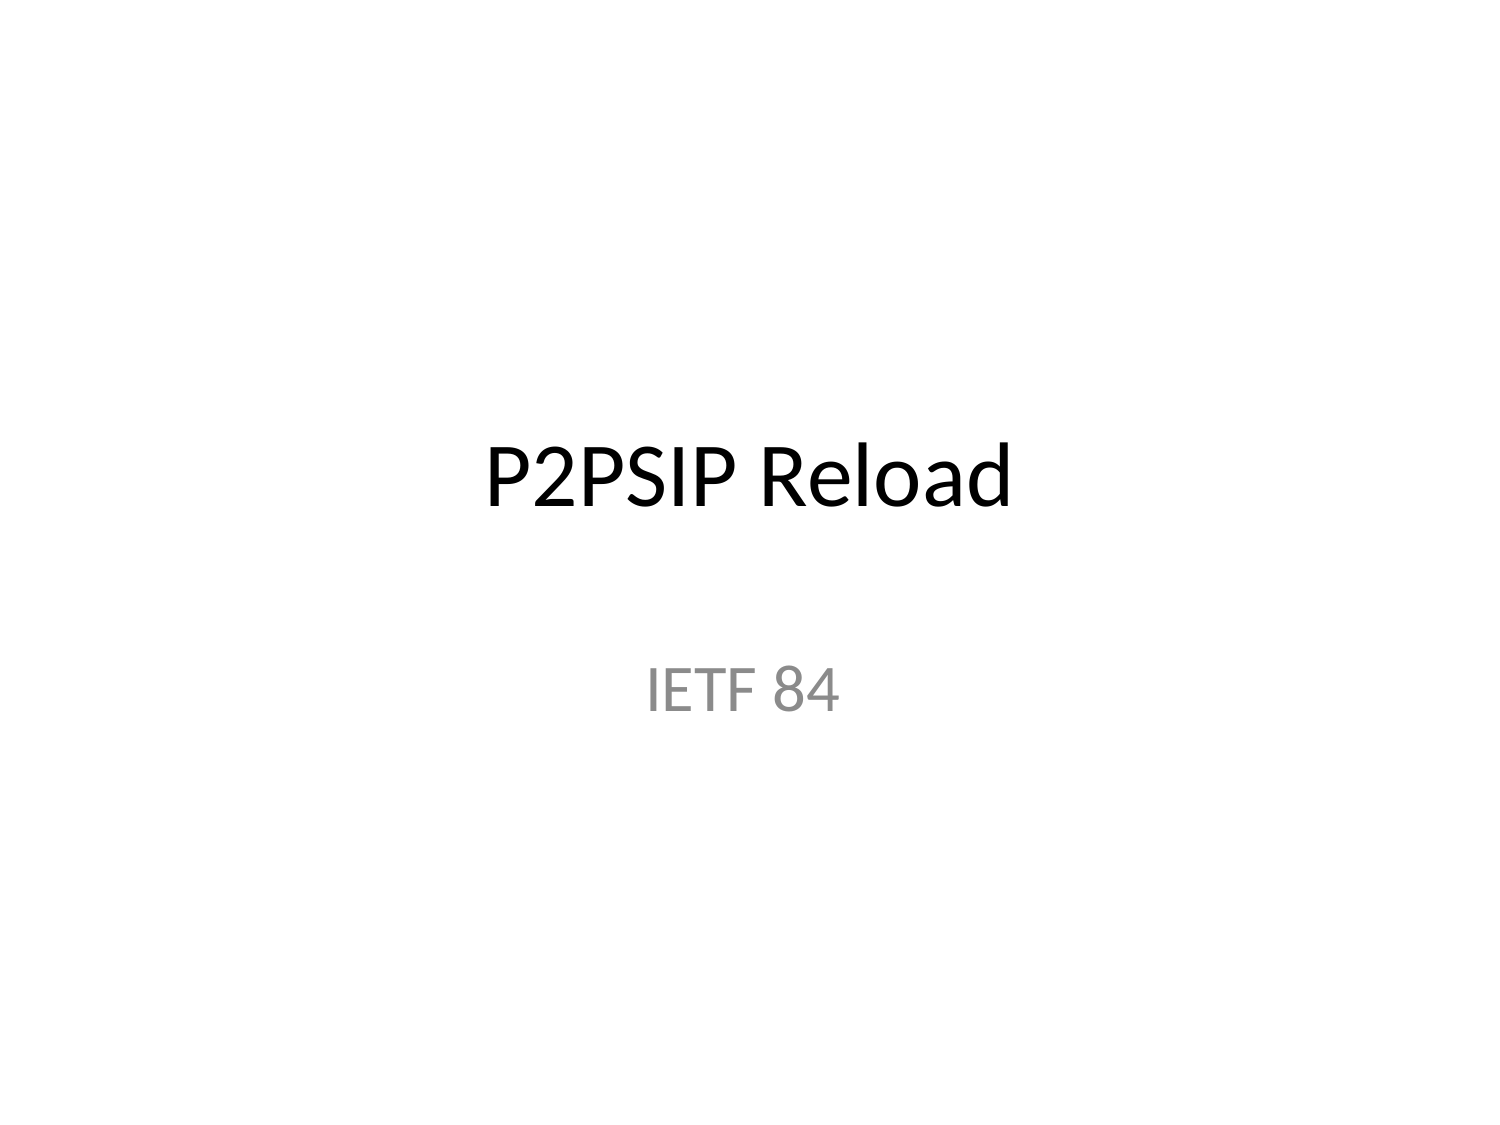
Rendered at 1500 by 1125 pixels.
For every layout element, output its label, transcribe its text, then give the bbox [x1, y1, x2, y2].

title P2PSIP Reload [112, 349, 1388, 591]
subtitle IETF 84 [225, 637, 1275, 925]
